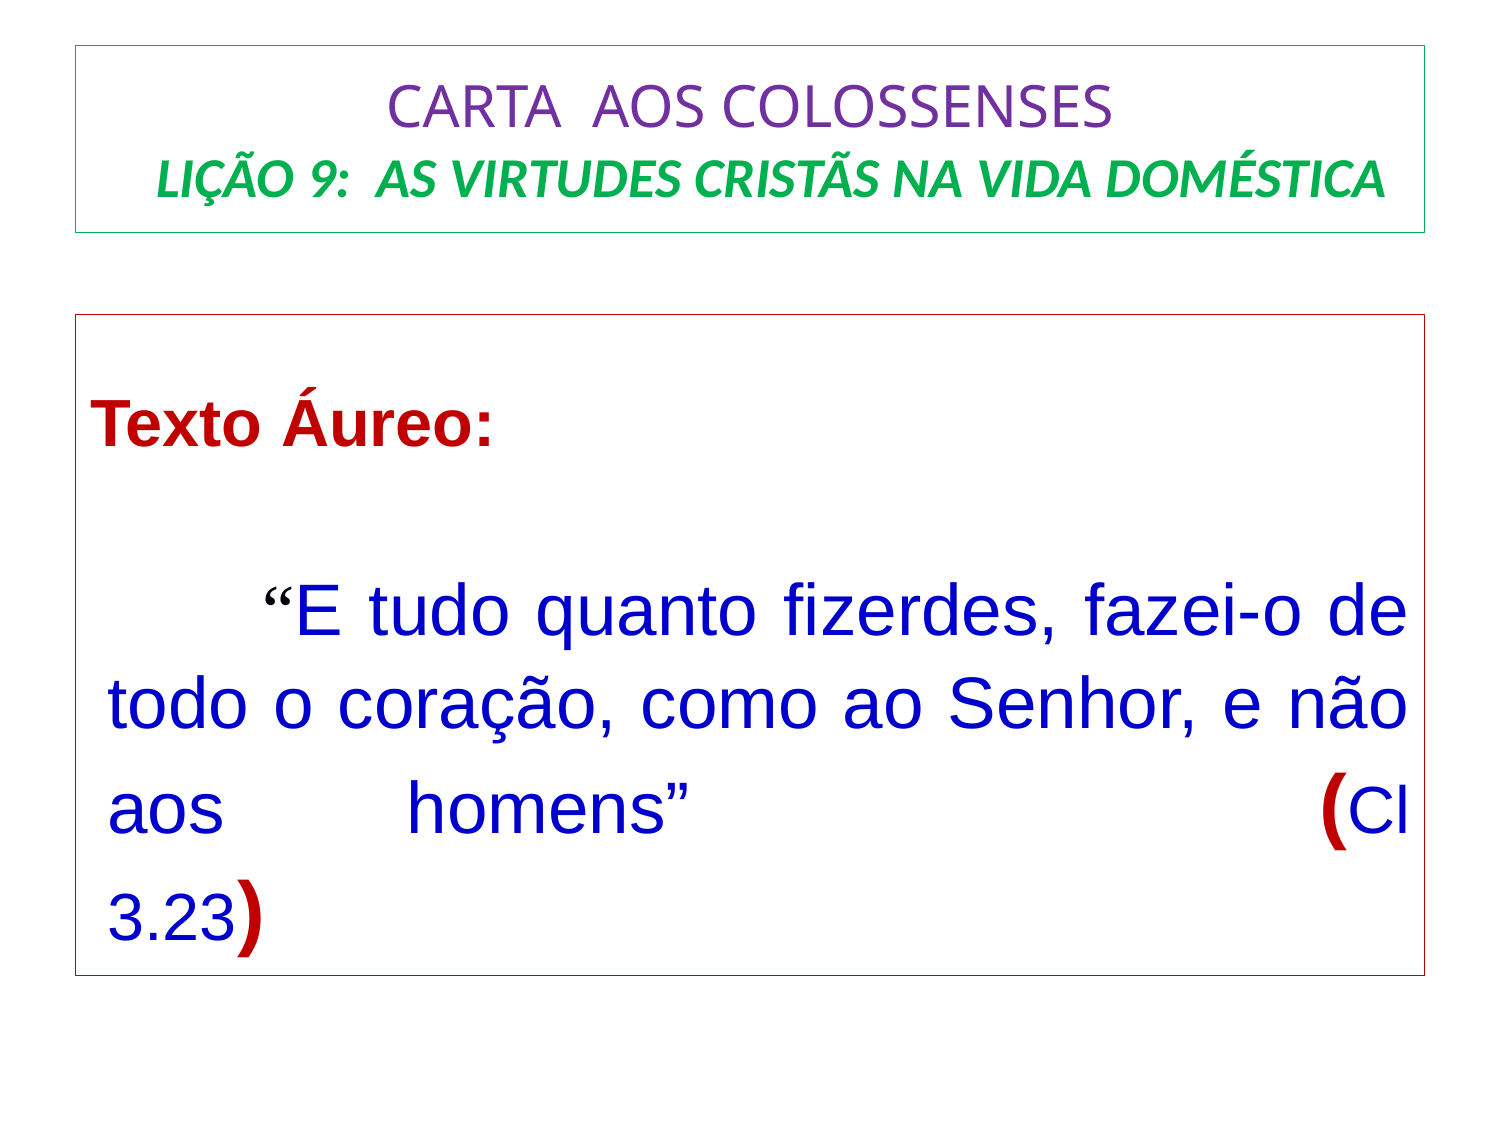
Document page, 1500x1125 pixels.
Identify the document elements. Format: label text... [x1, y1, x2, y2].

title CARTA AOS COLOSSENSES LIÇÃO 9: AS VIRTUDES CRISTÃS NA VIDA DOMÉSTICA [75, 45, 1425, 233]
list Texto Áureo: “E tudo quanto fizerdes, fazei-o de todo o coração, como ao Senhor, e não aos homens” (Cl 3.23) [75, 314, 1425, 976]
